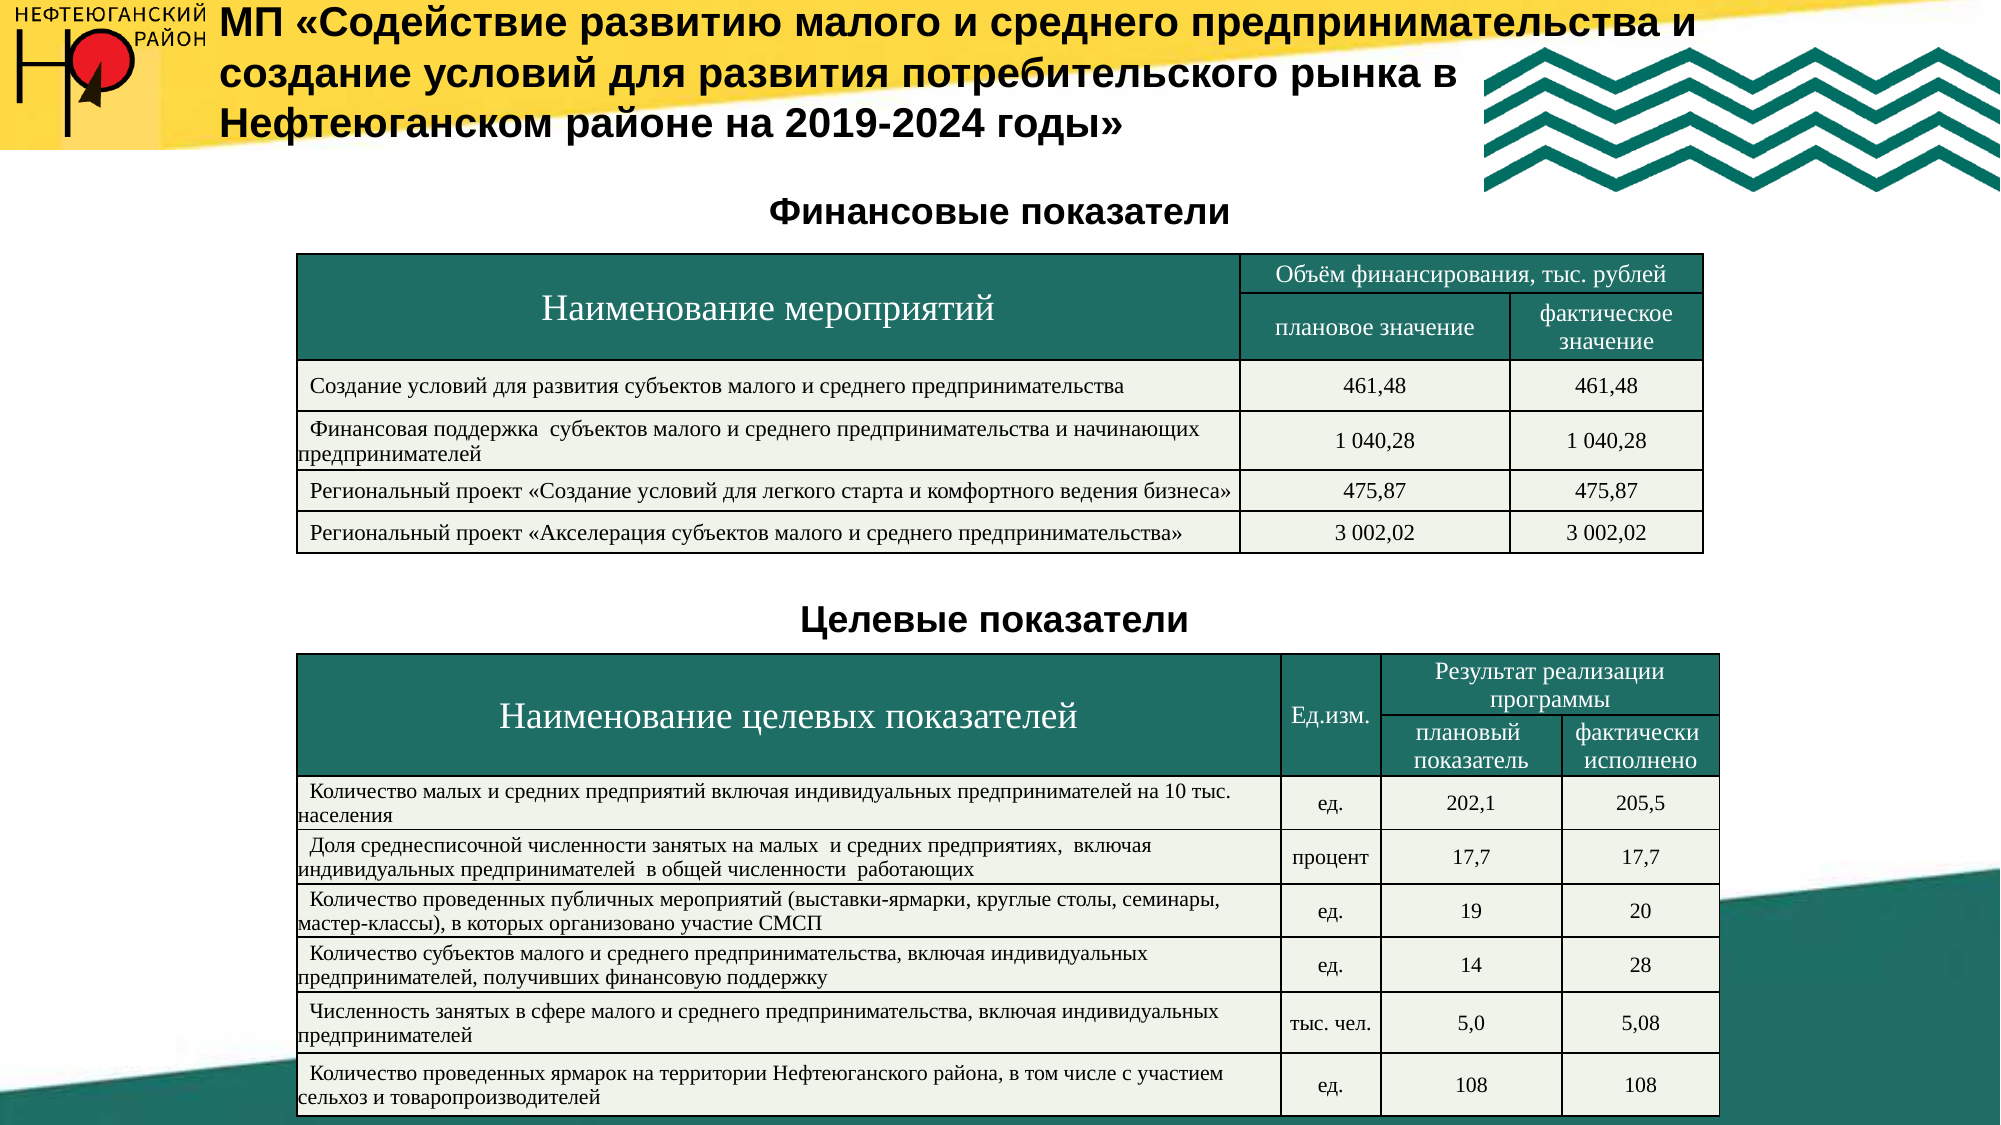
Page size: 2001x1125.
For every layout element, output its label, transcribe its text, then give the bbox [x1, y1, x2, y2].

table_cell 461,48 [1511, 361, 1702, 410]
table_cell 3 002,02 [1511, 512, 1702, 552]
table_cell 1 040,28 [1241, 412, 1509, 469]
table_cell плановый показатель [1382, 716, 1561, 725]
table_cell фактическое значение [1511, 294, 1702, 359]
table_cell Региональный проект «Создание условий для легкого старта и комфортного ведения бизнеса» [298, 471, 1239, 510]
table_header Объём финансирования, тыс. рублей [1241, 255, 1702, 292]
table_cell 3 002,02 [1241, 512, 1509, 552]
table_header Наименование мероприятий [298, 255, 1239, 359]
table_cell Региональный проект «Акселерация субъектов малого и среднего предпринимательства» [298, 512, 1239, 552]
table_header Наименование целевых показателей [298, 655, 1280, 725]
table_cell 475,87 [1511, 471, 1702, 510]
table_cell фактически исполнено [1563, 716, 1719, 725]
table_header Результат реализации программы [1382, 655, 1719, 714]
table_cell 1 040,28 [1511, 412, 1702, 469]
table_cell 461,48 [1241, 361, 1509, 410]
table_cell плановое значение [1241, 294, 1509, 359]
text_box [0, 727, 2000, 1125]
table_header Ед.изм. [1282, 655, 1380, 725]
text_box Целевые показатели [785, 587, 1215, 648]
table_cell Финансовая поддержка субъектов малого и среднего предпринимательства и начинающих предпринимателей [298, 412, 1239, 469]
table_cell Создание условий для развития субъектов малого и среднего предпринимательства [298, 361, 1239, 410]
table_cell 475,87 [1241, 471, 1509, 510]
text_box Финансовые показатели [754, 179, 1246, 239]
picture [0, 0, 2000, 192]
